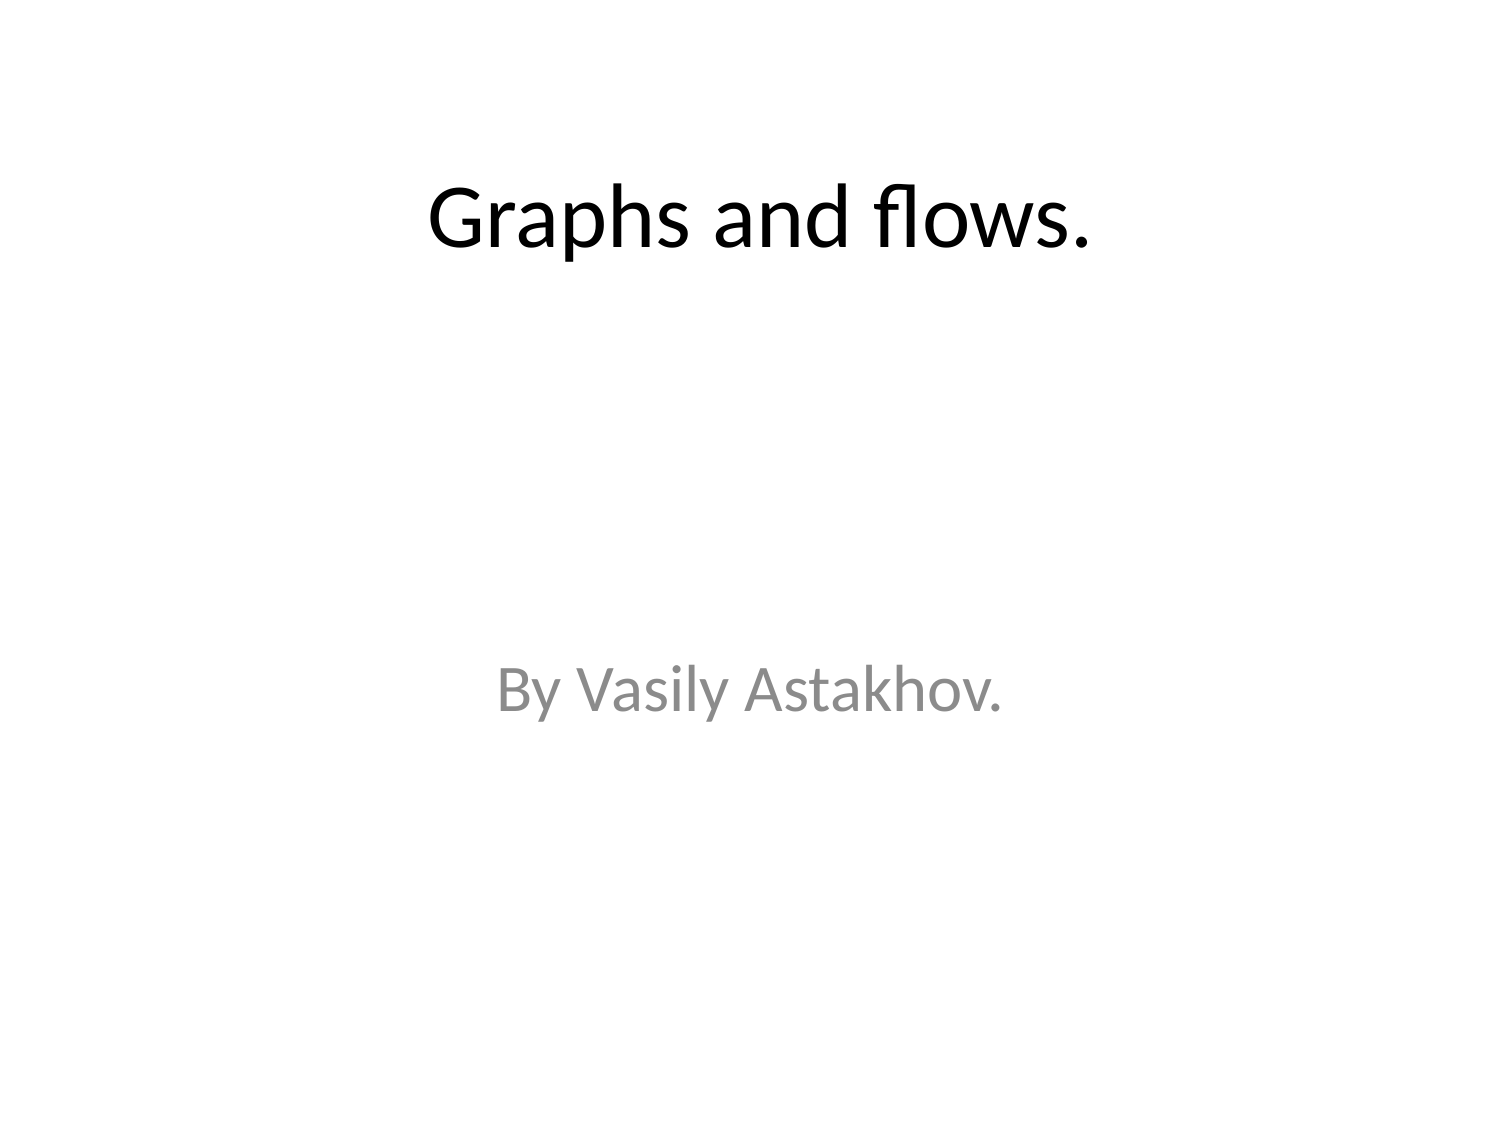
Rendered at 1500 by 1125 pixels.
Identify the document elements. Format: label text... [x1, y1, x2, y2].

title Graphs and flows. [123, 90, 1399, 332]
subtitle By Vasily Astakhov. [225, 637, 1275, 925]
